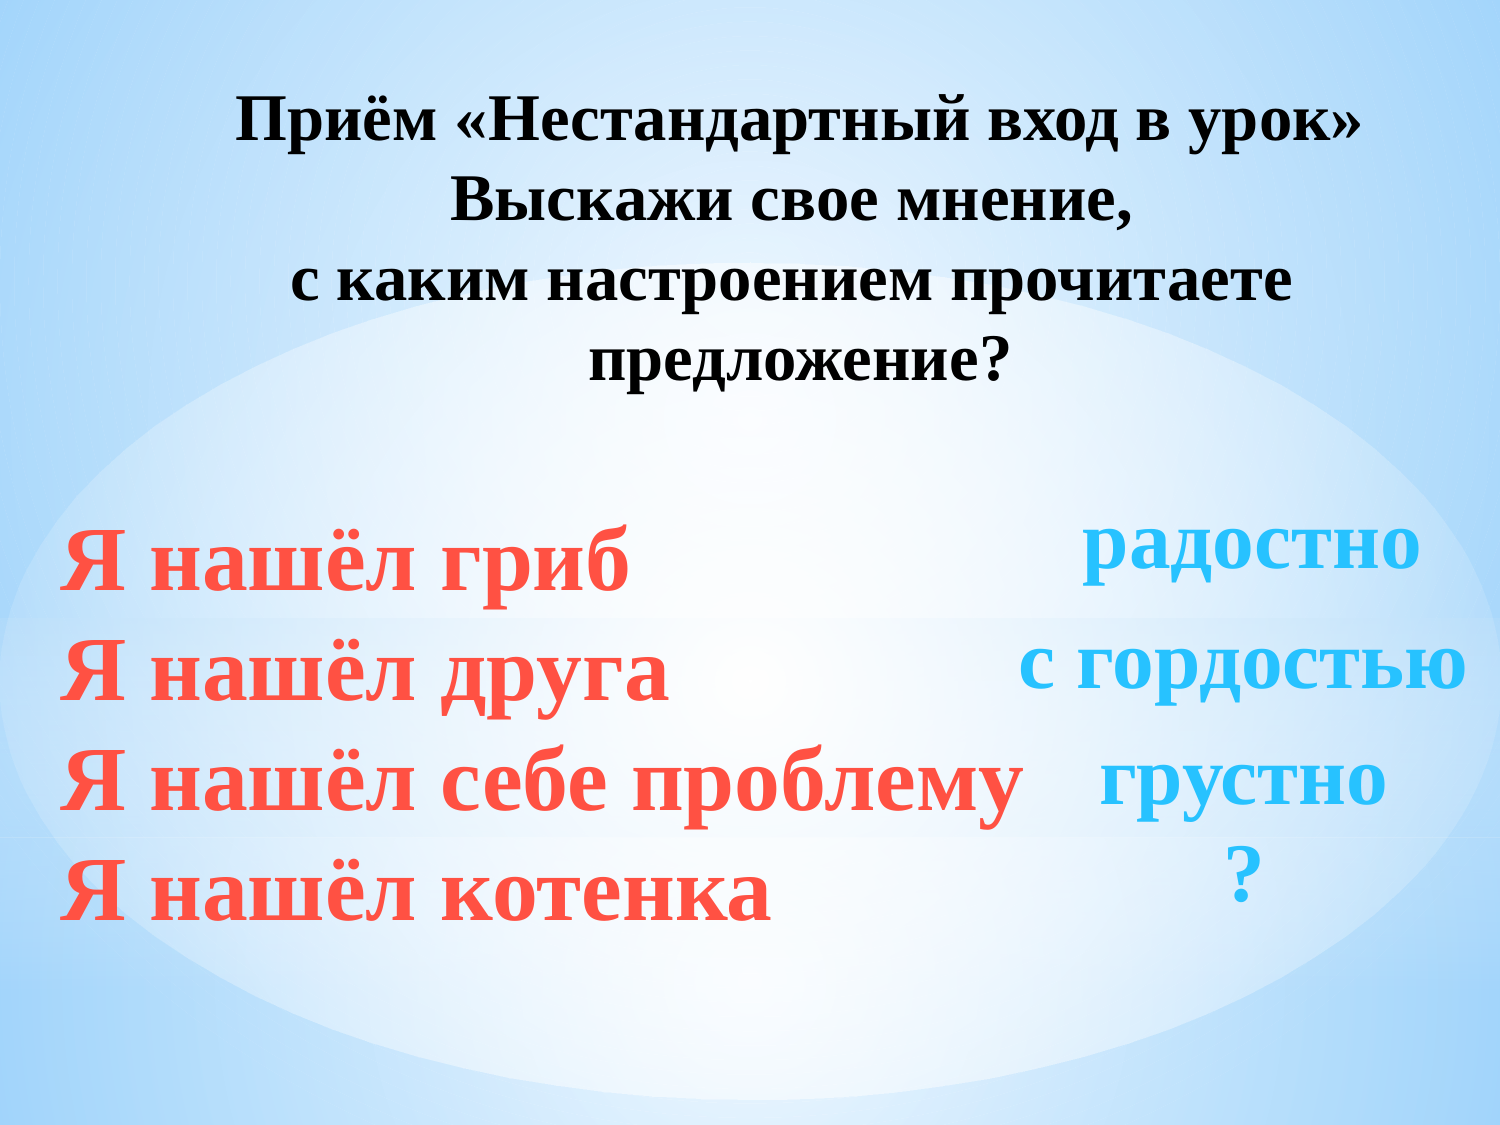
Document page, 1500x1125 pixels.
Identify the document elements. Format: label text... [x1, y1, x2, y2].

text_box радостно [1068, 477, 1438, 593]
text_box Я нашёл гриб Я нашёл друга Я нашёл себе проблему Я нашёл котенка [45, 491, 1042, 947]
text_box ? [1208, 810, 1280, 926]
text_box грустно [1084, 714, 1404, 829]
text_box Приём «Нестандартный вход в урок» Выскажи свое мнение, с каким настроением прочитаете предложение? [220, 66, 1381, 402]
text_box с гордостью [1004, 597, 1484, 713]
